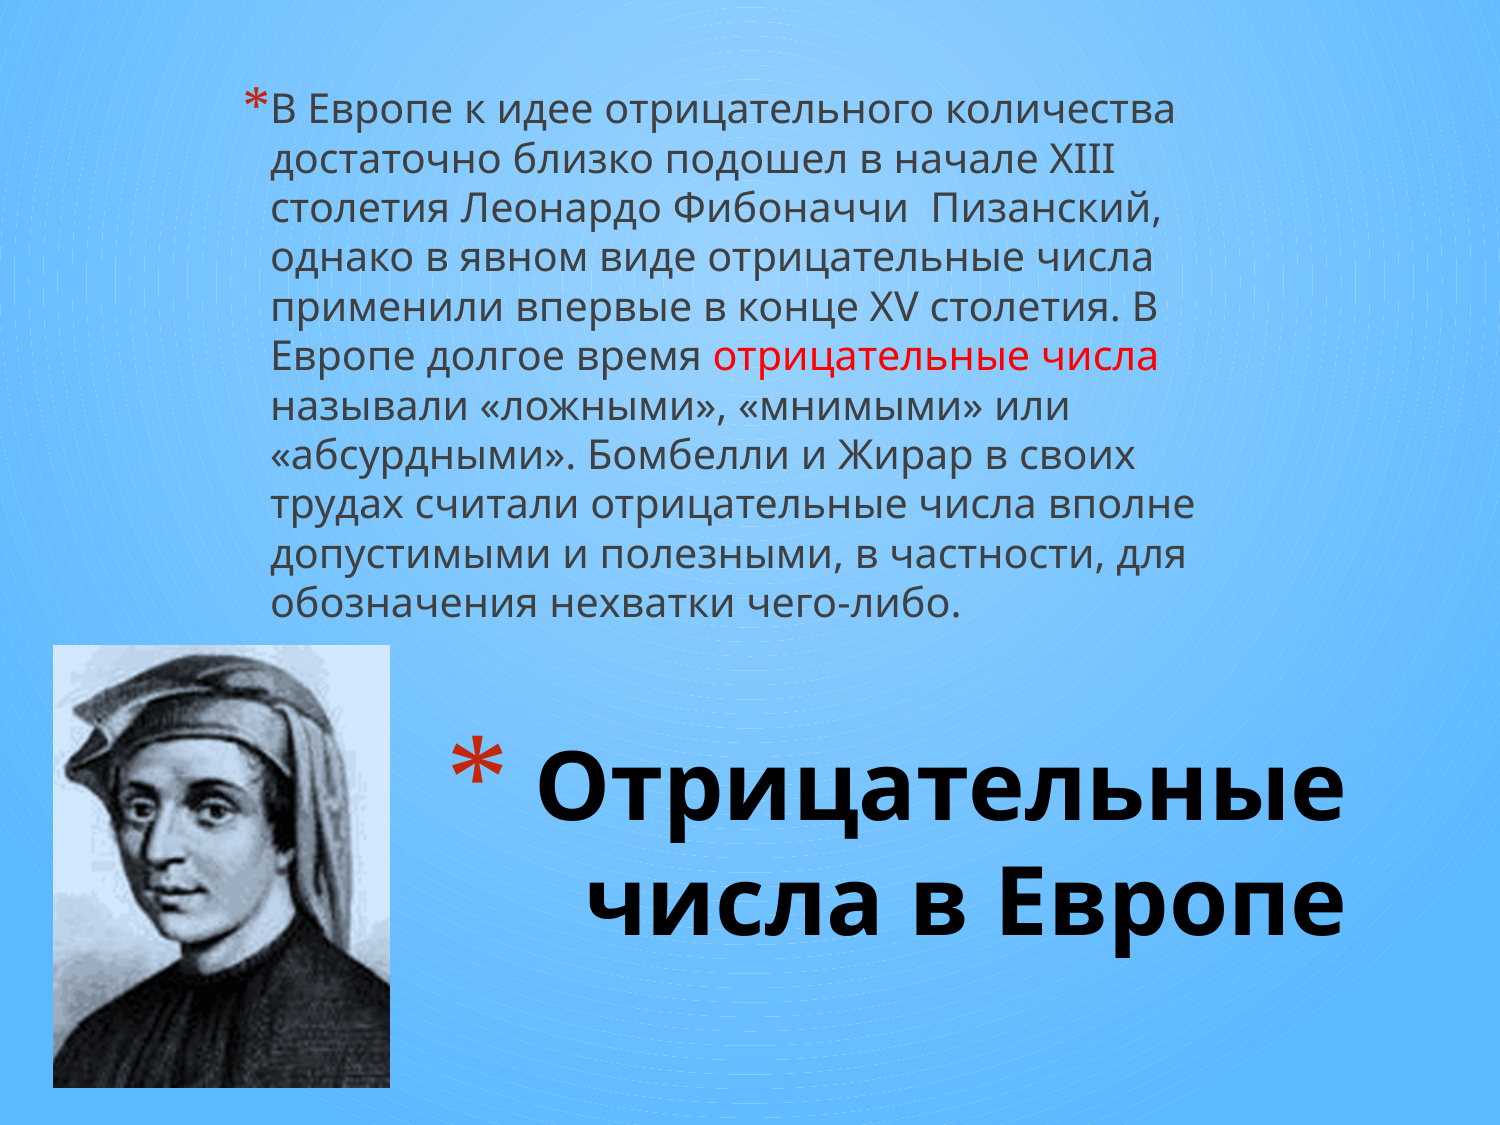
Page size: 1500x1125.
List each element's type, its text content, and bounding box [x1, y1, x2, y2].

list В Европе к идее отрицательного количества достаточно близко подошел в начале XIII столетия Леонардо Фибоначчи Пизанский, однако в явном виде отрицательные числа применили впервые в конце XV столетия. В Европе долгое время отрицательные числа называли «ложными», «мнимыми» или «абсурдными». Бомбелли и Жирар в своих трудах считали отрицательные числа вполне допустимыми и полезными, в частности, для обозначения нехватки чего-либо. [221, 75, 1272, 646]
title Отрицательные числа в Европе [394, 717, 1363, 905]
picture [52, 644, 390, 1089]
